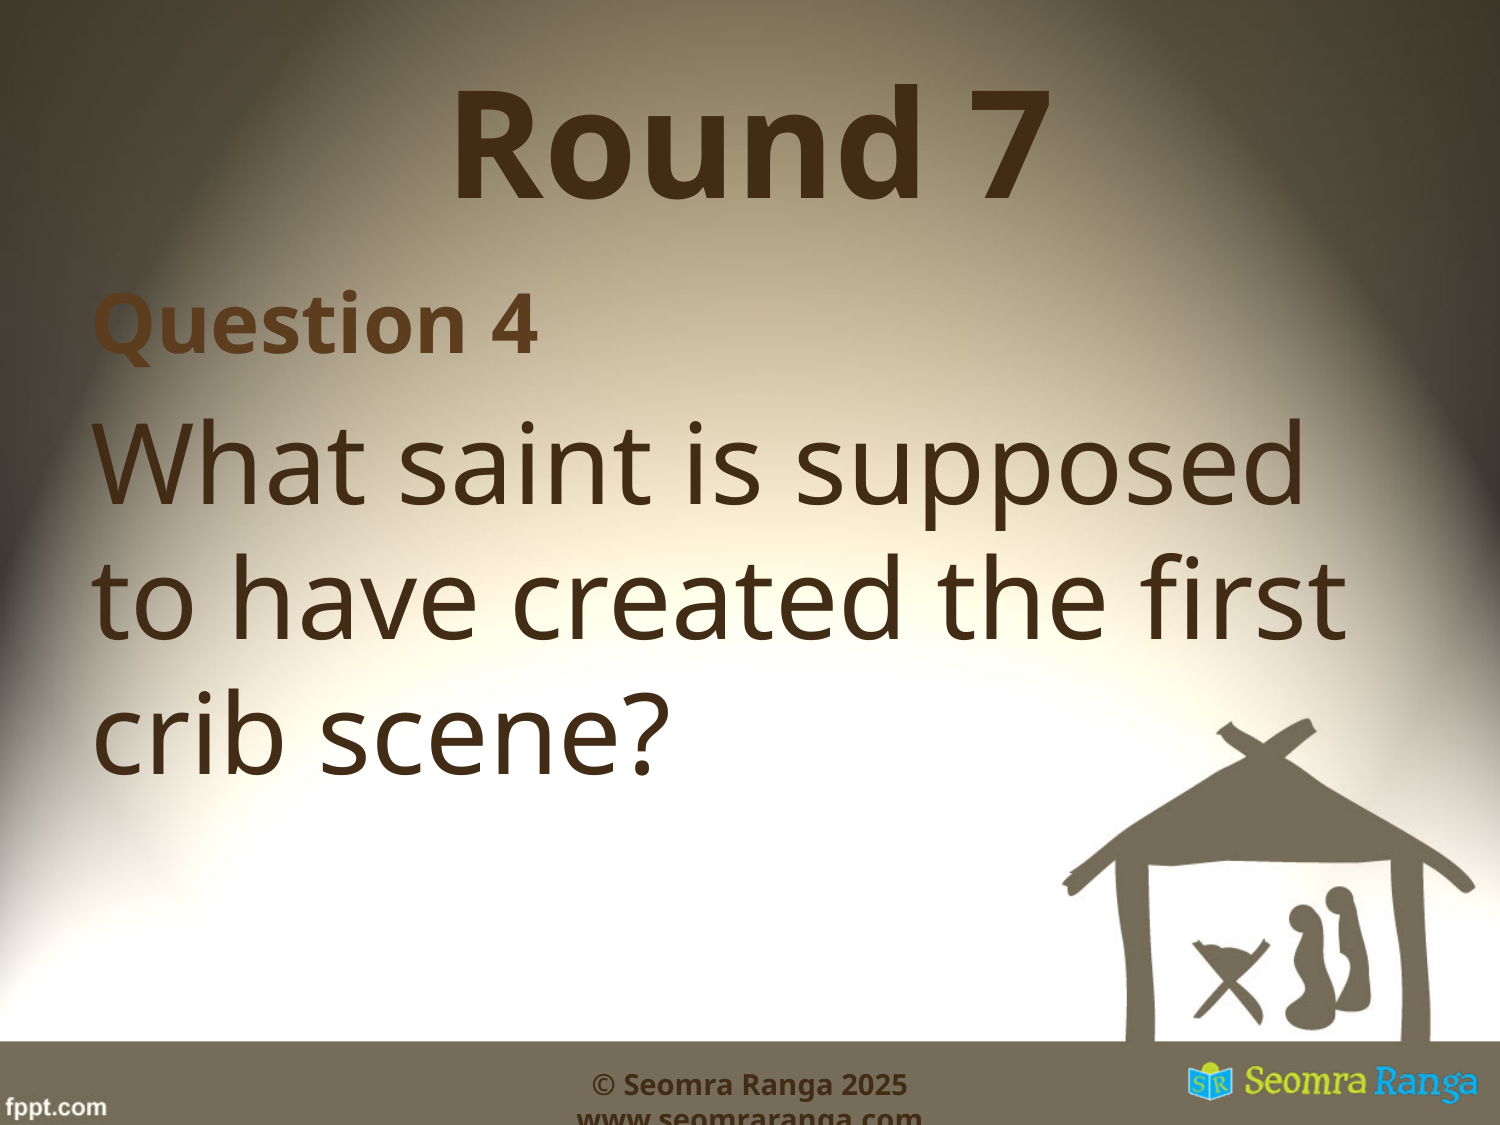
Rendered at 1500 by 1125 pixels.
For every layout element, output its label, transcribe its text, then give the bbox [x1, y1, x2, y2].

picture [0, 0, 1500, 1125]
title Round 7 [75, 45, 1425, 233]
list Question 4 What saint is supposed to have created the first crib scene? [75, 262, 1425, 1005]
text_box © Seomra Ranga 2025 www.seomraranga.com [401, 1058, 1099, 1125]
